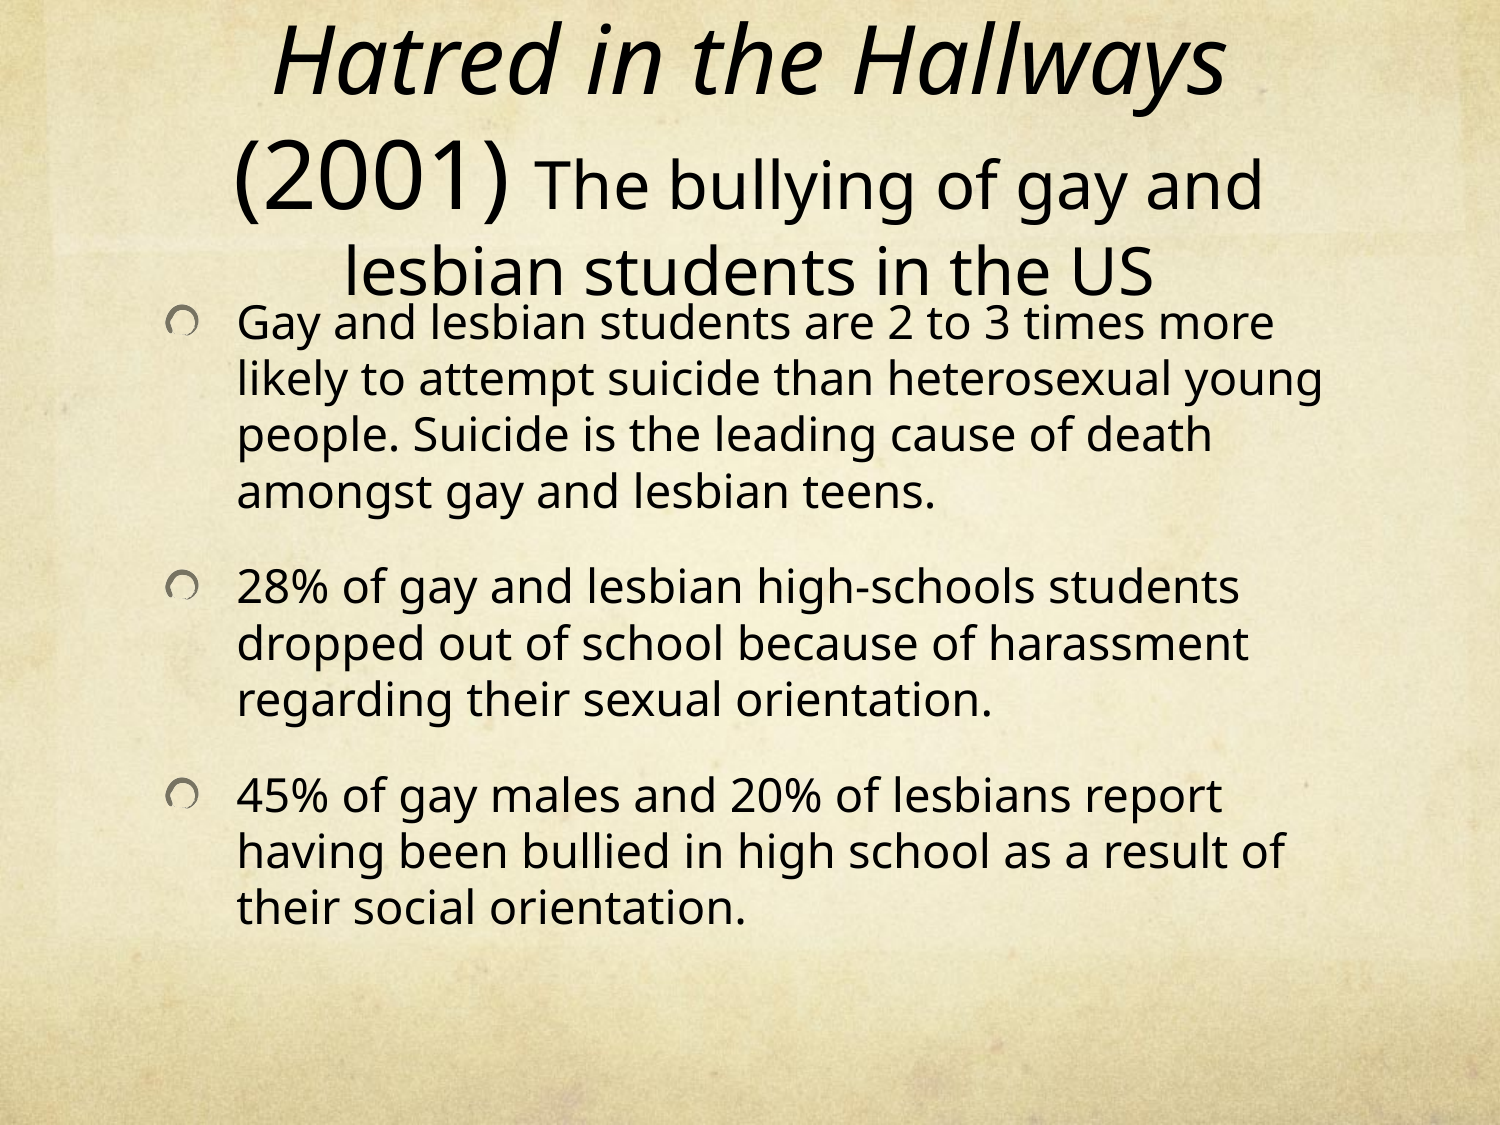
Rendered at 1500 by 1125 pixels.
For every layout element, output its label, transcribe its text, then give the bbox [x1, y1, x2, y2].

title Hatred in the Hallways (2001) The bullying of gay and lesbian students in the US [150, 82, 1350, 225]
list Gay and lesbian students are 2 to 3 times more likely to attempt suicide than heterosexual young people. Suicide is the leading cause of death amongst gay and lesbian teens. 28% of gay and lesbian high-schools students dropped out of school because of harassment regarding their sexual orientation. 45% of gay males and 20% of lesbians report having been bullied in high school as a result of their social orientation. [150, 284, 1350, 950]
picture [0, 0, 1500, 1125]
